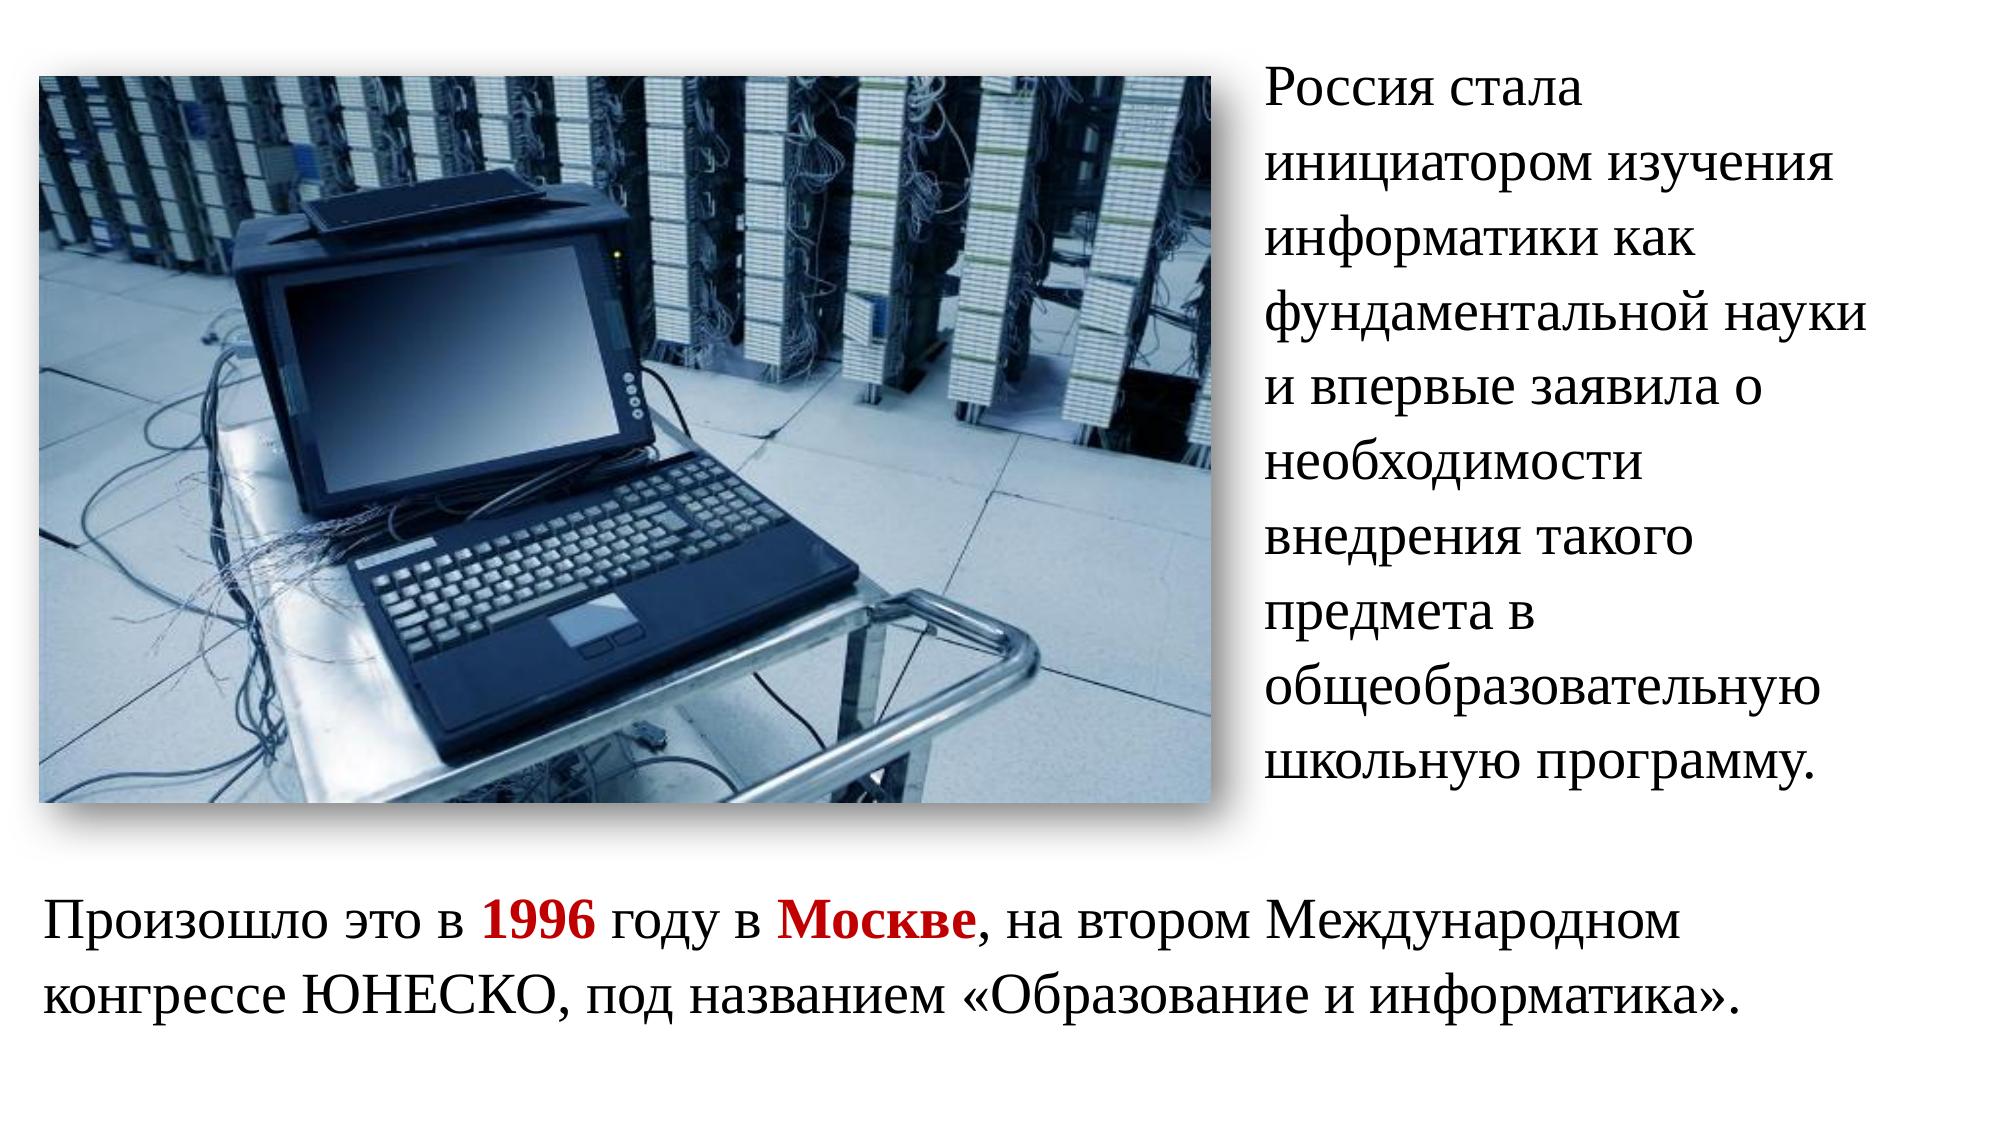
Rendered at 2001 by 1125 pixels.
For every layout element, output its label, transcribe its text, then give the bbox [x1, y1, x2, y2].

text_box Произошло это в 1996 году в Москве, на втором Международном конгрессе ЮНЕСКО, под названием «Образование и информатика». [28, 867, 1953, 1033]
picture [39, 76, 1211, 803]
text_box Россия стала инициатором изучения информатики как фундаментальной науки и впервые заявила о необходимости внедрения такого предмета в общеобразовательную школьную программу. [1249, 35, 1916, 799]
